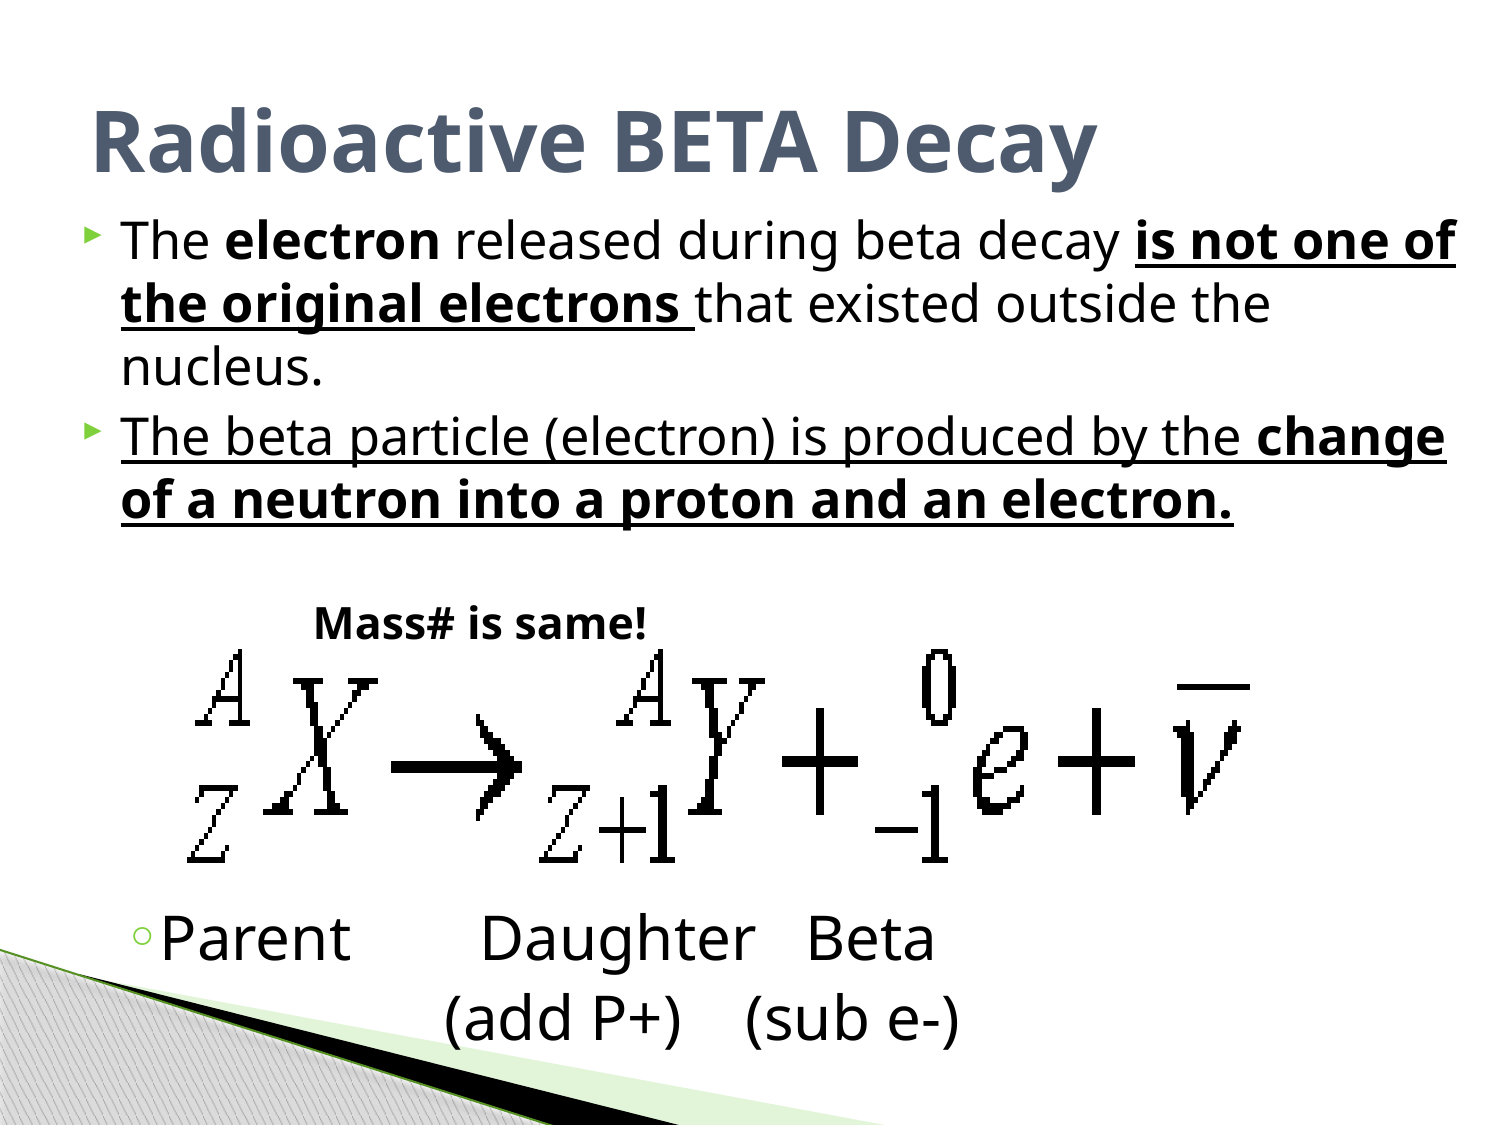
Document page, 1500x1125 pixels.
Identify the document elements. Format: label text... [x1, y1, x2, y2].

list The electron released during beta decay is not one of the original electrons that existed outside the nucleus. The beta particle (electron) is produced by the change of a neutron into a proton and an electron. Mass# is same! Parent Daughter Beta (add P+) (sub e-) [50, 200, 1500, 1075]
title Radioactive BETA Decay [75, 45, 1425, 233]
picture [187, 649, 1251, 863]
